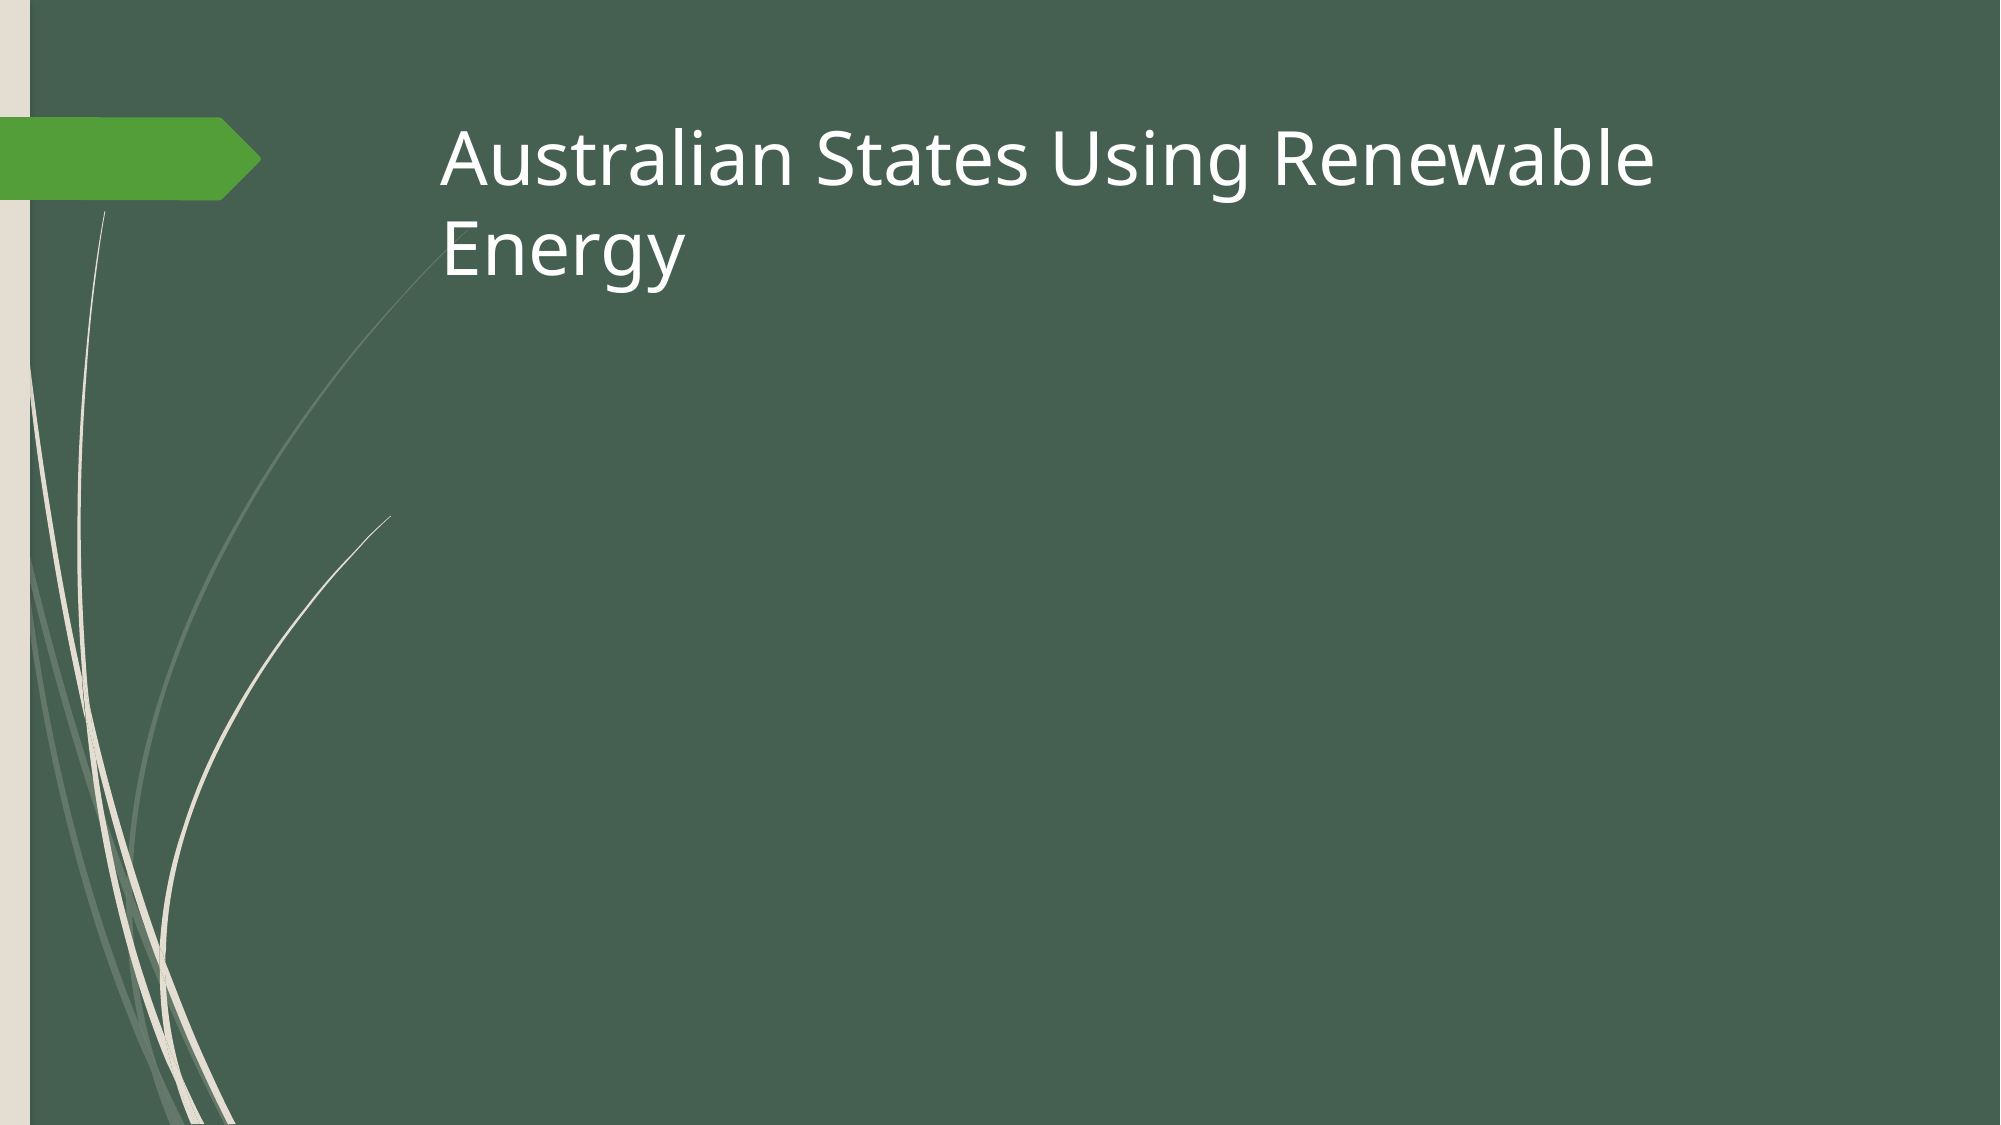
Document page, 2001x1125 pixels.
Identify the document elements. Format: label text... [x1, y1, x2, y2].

title Australian States Using Renewable Energy [425, 102, 1888, 313]
